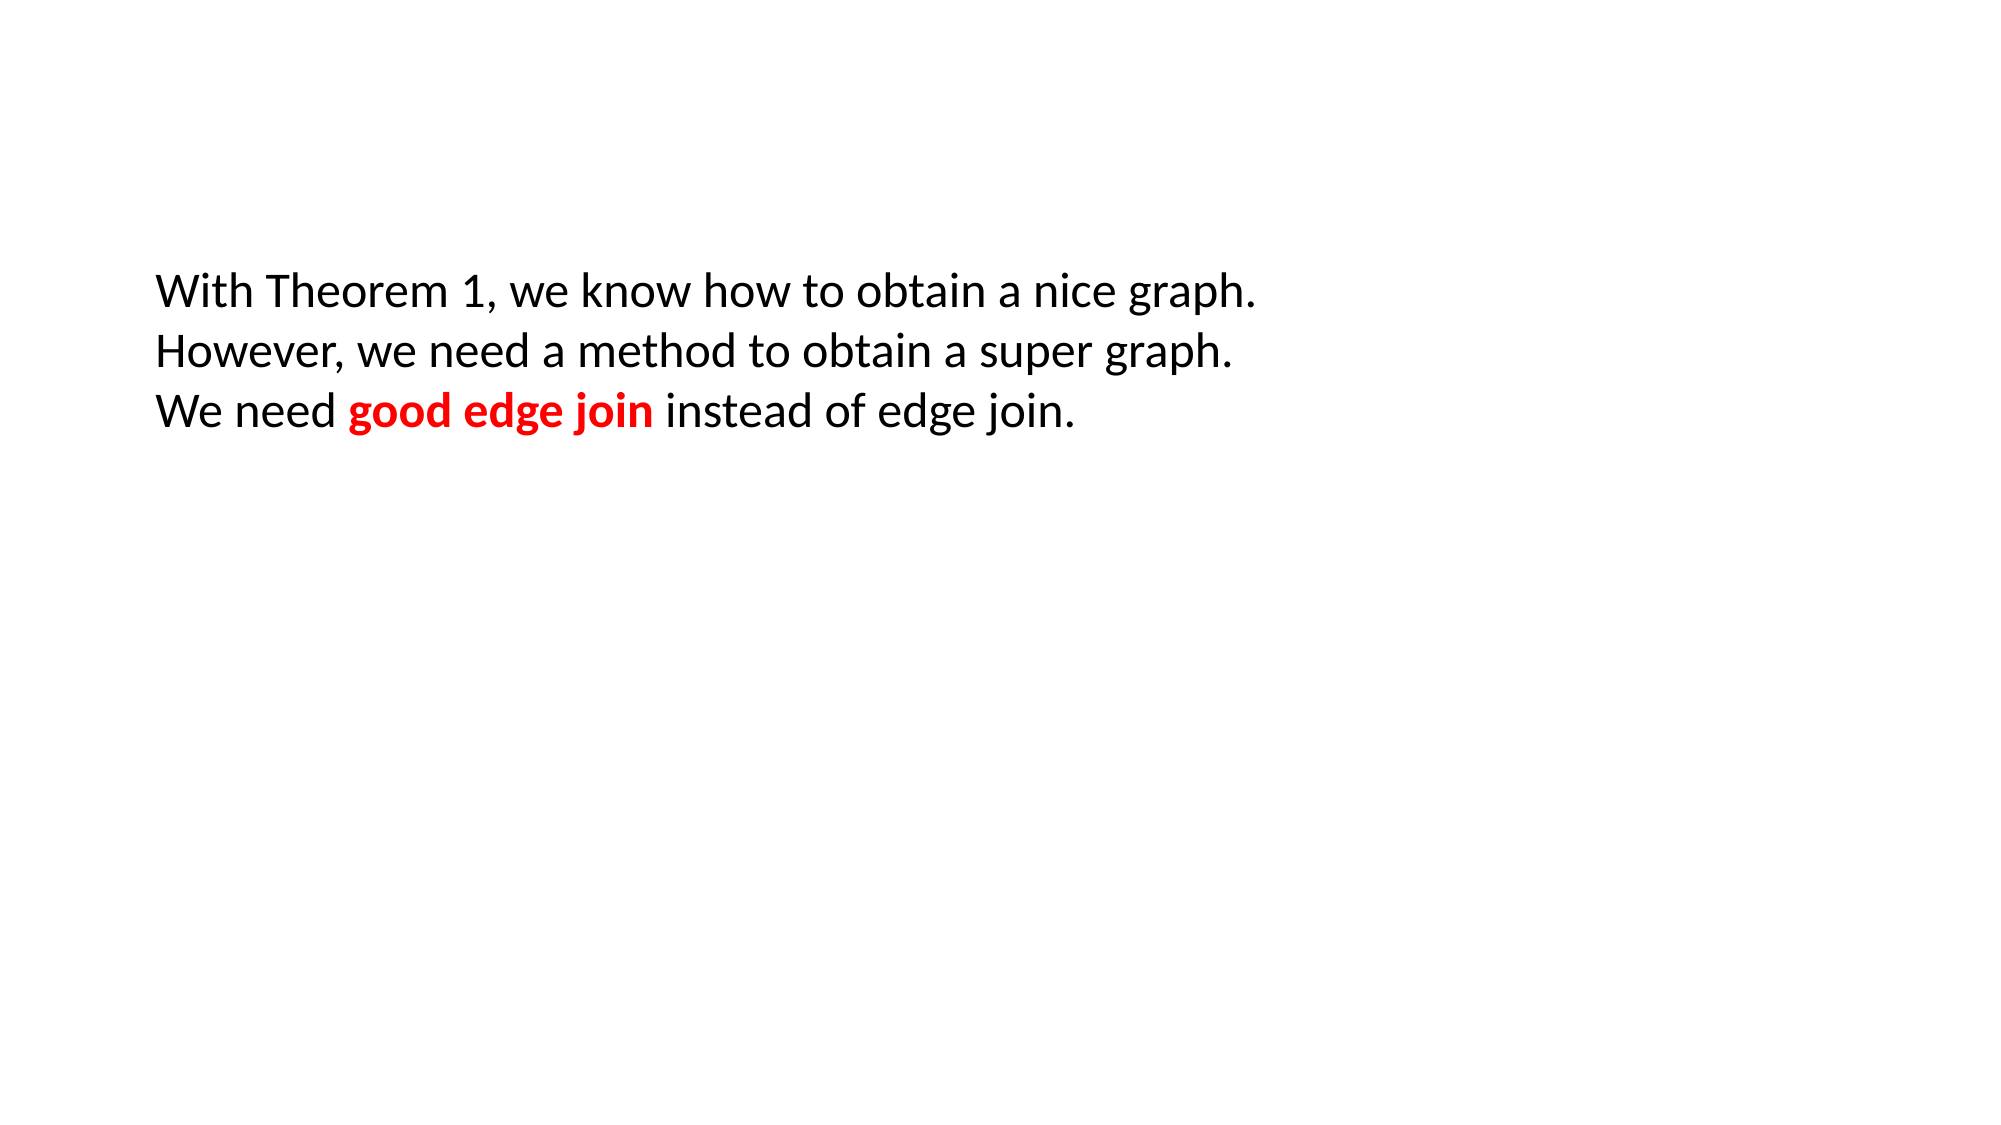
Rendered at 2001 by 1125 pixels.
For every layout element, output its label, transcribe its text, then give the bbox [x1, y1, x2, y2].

text_box With Theorem 1, we know how to obtain a nice graph. However, we need a method to obtain a super graph. We need good edge join instead of edge join. [140, 250, 1678, 445]
